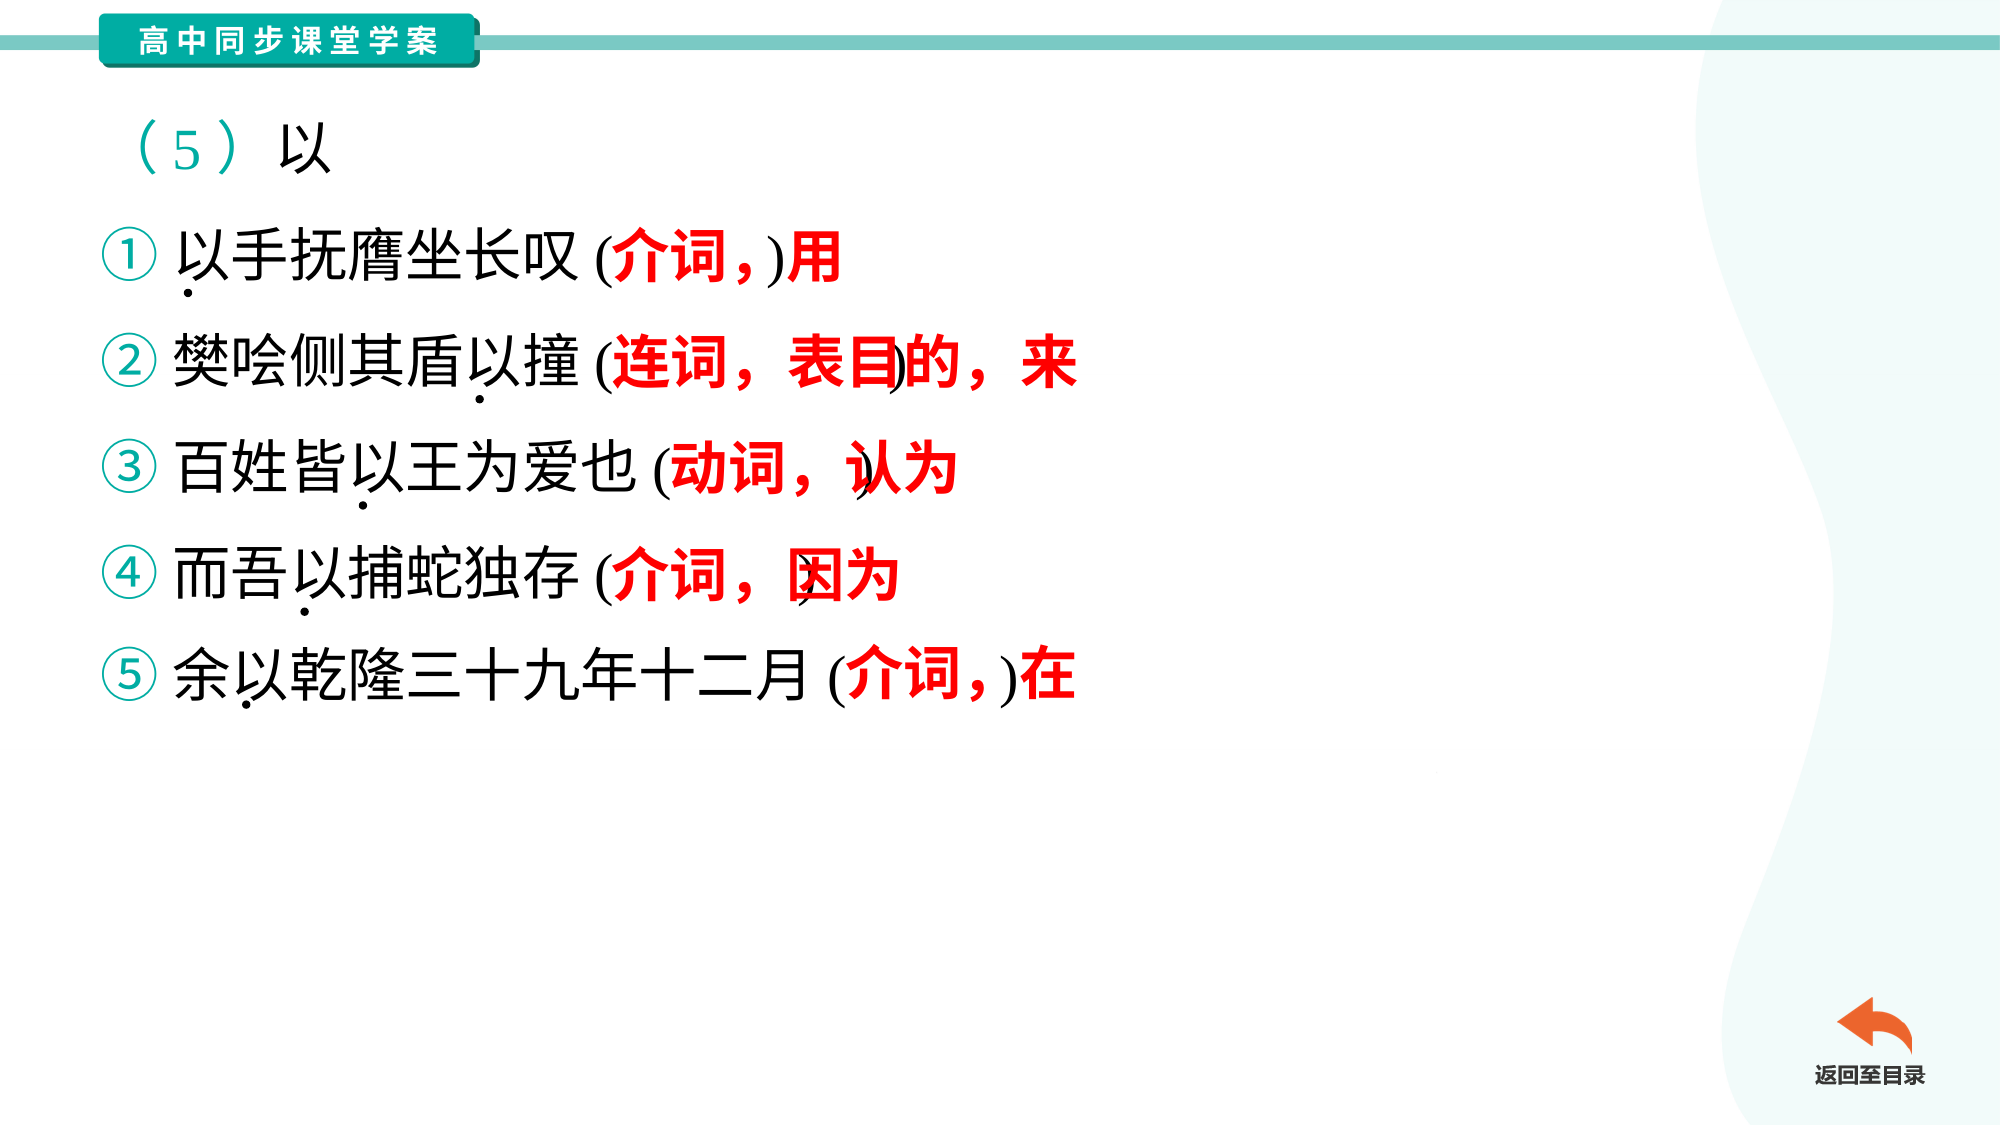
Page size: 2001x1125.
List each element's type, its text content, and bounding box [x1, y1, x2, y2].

picture [0, 0, 2000, 1125]
text_box 动词，认为 [647, 395, 984, 490]
text_box 介词，用 [589, 182, 867, 277]
text_box [358, 501, 368, 510]
text_box 介词，在 [822, 604, 1100, 696]
text_box 介词，因为 [589, 501, 925, 596]
text_box ①以手抚膺坐长叹( ) ②樊哙侧其盾以撞( ) ③百姓皆以王为爱也( ) ④而吾以捕蛇独存( ) ⑤余以乾隆三十九年十二月( ) [100, 181, 1899, 698]
text_box [242, 700, 251, 709]
text_box [300, 607, 309, 616]
text_box 连词，表目的，来 [589, 289, 1101, 383]
text_box [183, 288, 193, 298]
text_box [475, 395, 484, 404]
text_box （5）以 [100, 76, 1899, 170]
